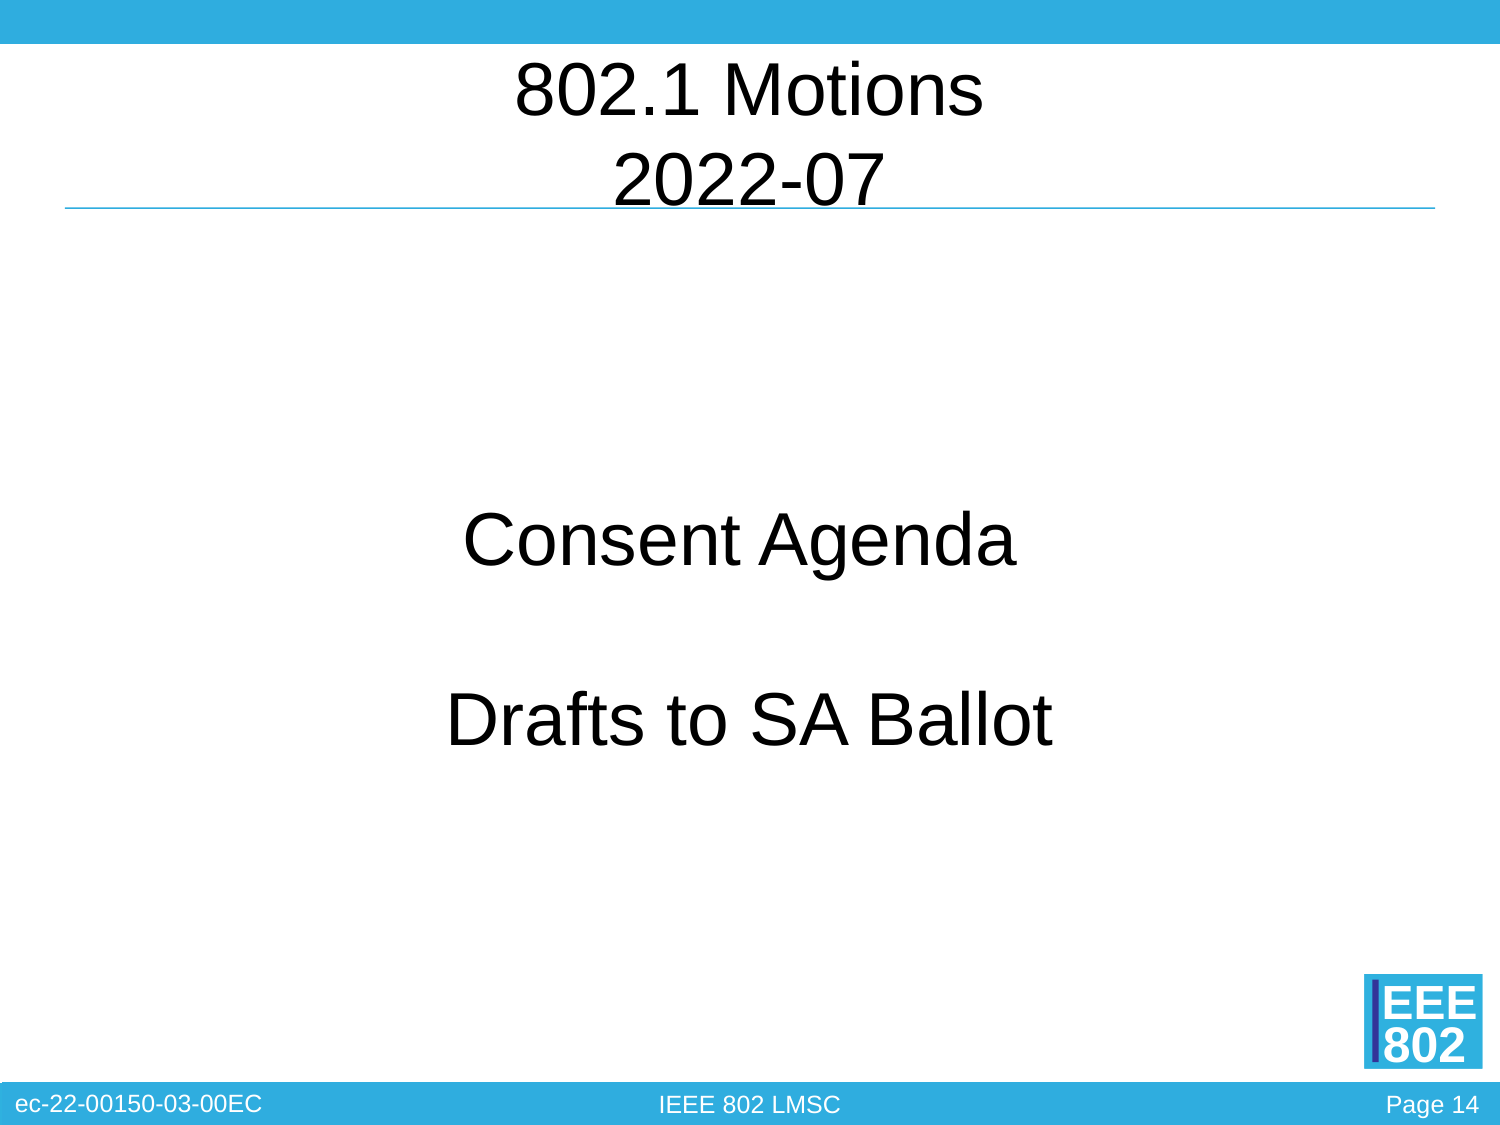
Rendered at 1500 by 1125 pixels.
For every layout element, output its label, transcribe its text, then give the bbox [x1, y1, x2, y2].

title 802.1 Motions 2022-07 Consent Agenda Drafts to SA Ballot [112, 324, 1388, 567]
